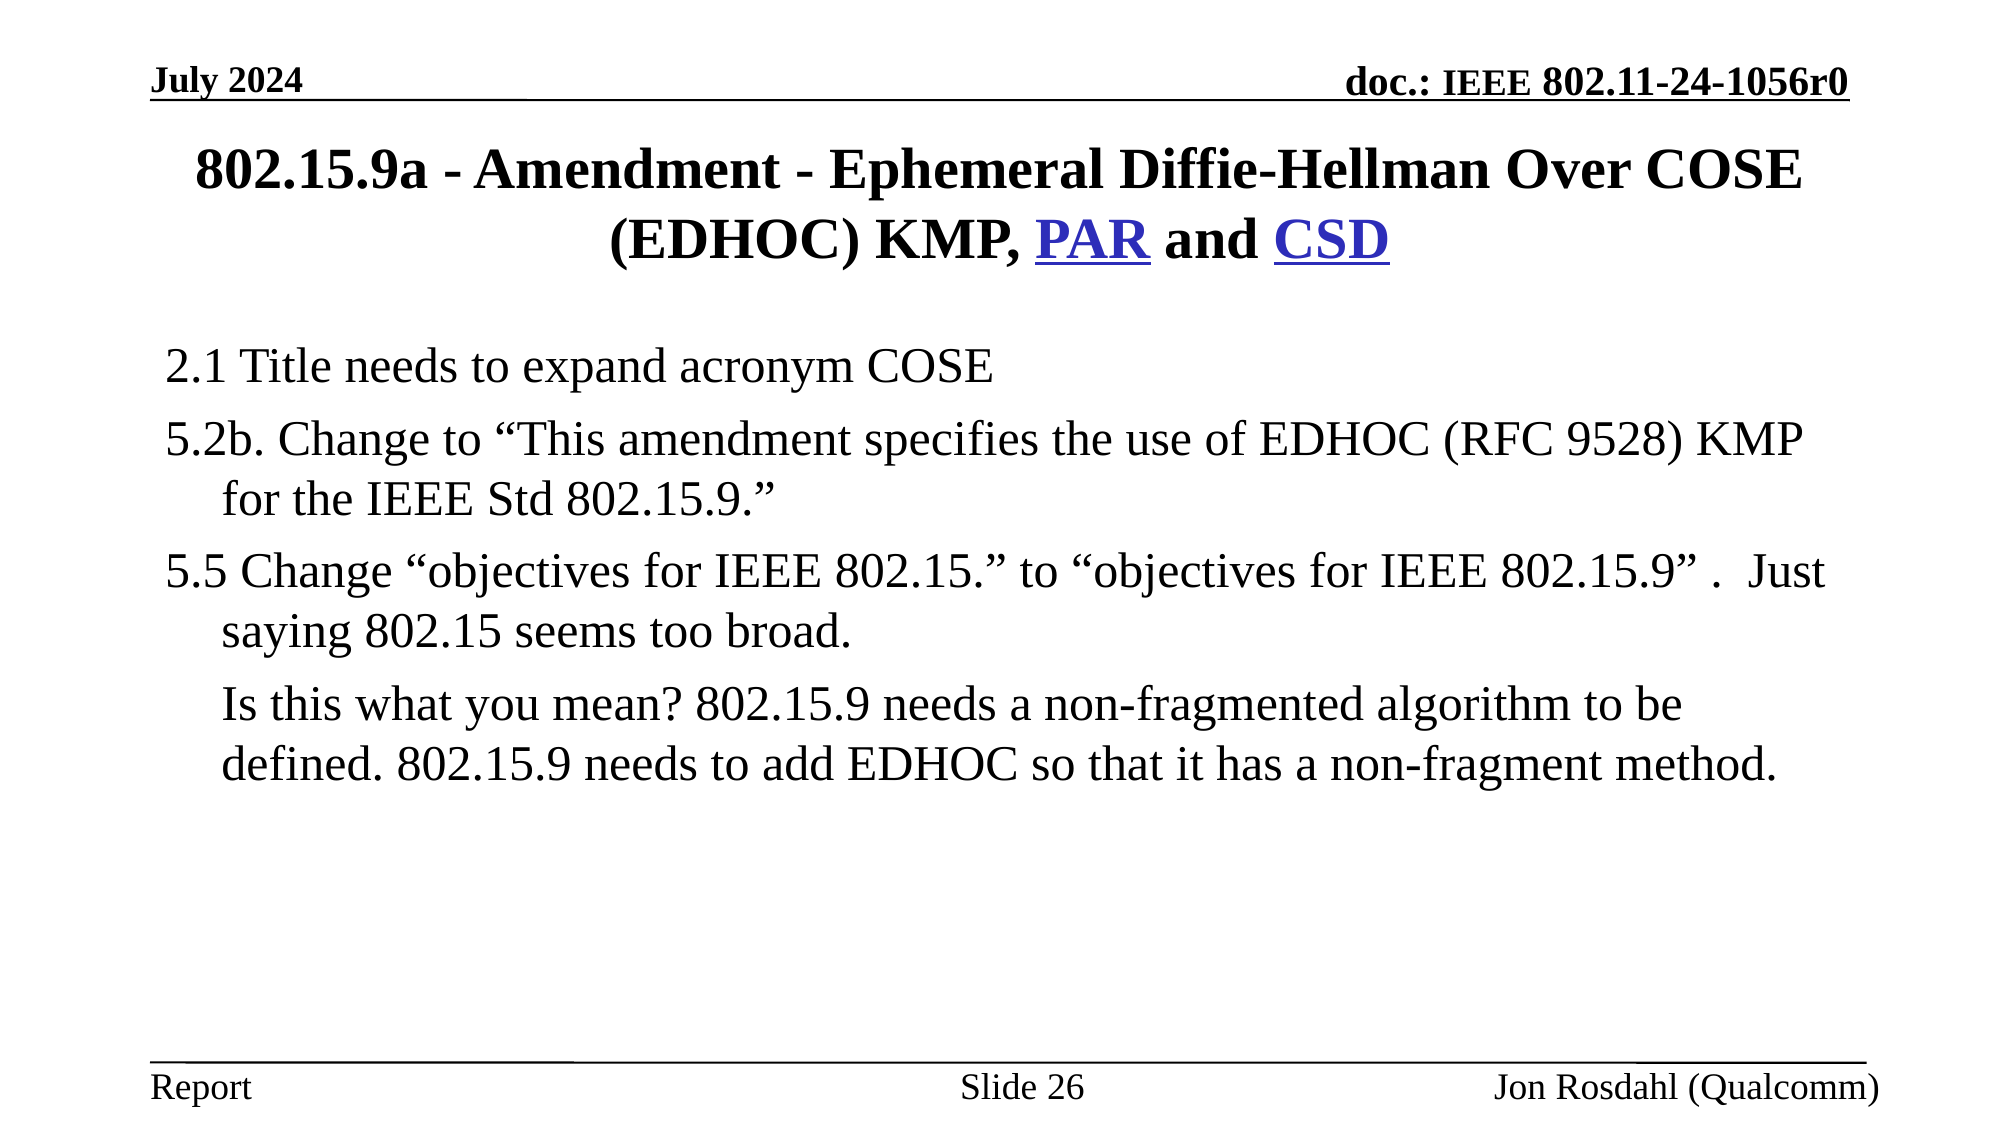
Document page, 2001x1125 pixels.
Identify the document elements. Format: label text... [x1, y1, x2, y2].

list 2.1 Title needs to expand acronym COSE 5.2b. Change to “This amendment specifies the use of EDHOC (RFC 9528) KMP for the IEEE Std 802.15.9.” 5.5 Change “objectives for IEEE 802.15.” to “objectives for IEEE 802.15.9” . Just saying 802.15 seems too broad. Is this what you mean? 802.15.9 needs a non-fragmented algorithm to be defined. 802.15.9 needs to add EDHOC so that it has a non-fragment method. [149, 324, 1850, 1000]
footer Jon Rosdahl (Qualcomm) [1436, 1061, 1881, 1108]
slide_number Slide 26 [950, 1061, 1095, 1125]
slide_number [149, 49, 431, 100]
title 802.15.9a - Amendment - Ephemeral Diffie-Hellman Over COSE (EDHOC) KMP, PAR and CSD [149, 112, 1850, 288]
